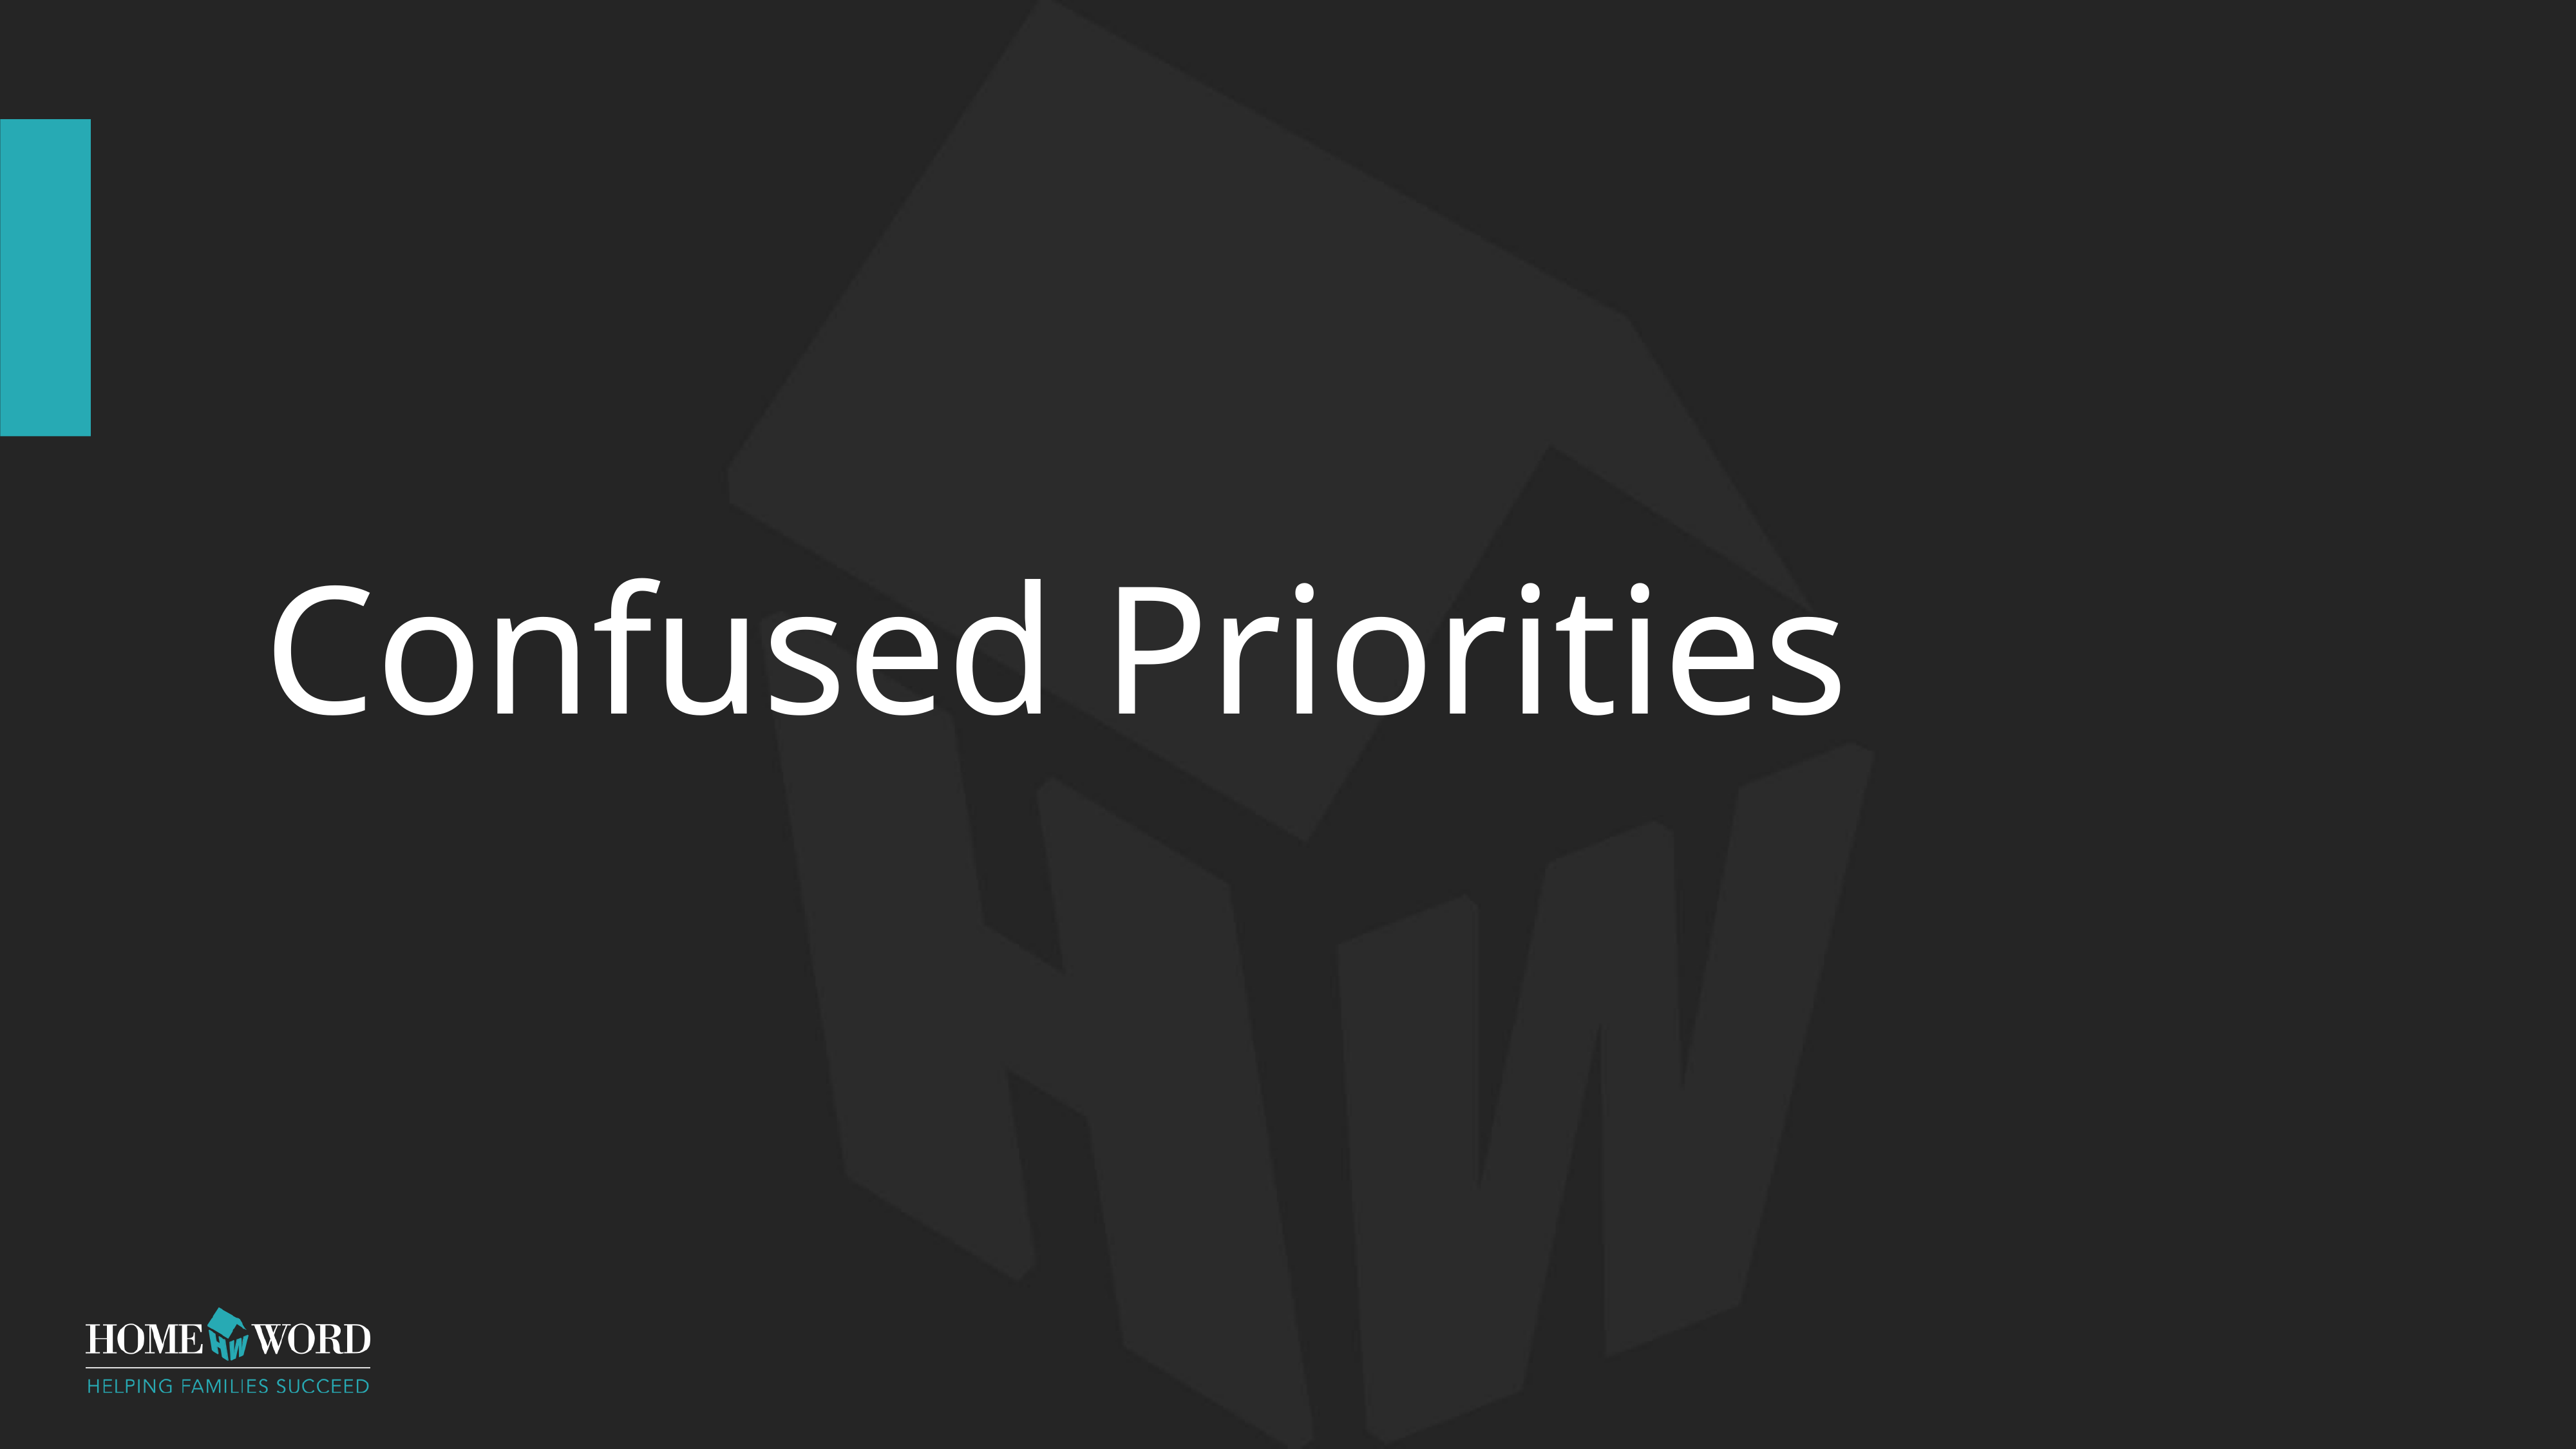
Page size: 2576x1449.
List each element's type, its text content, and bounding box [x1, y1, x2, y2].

picture [0, 0, 2576, 1449]
title Confused Priorities [258, 531, 2249, 1103]
